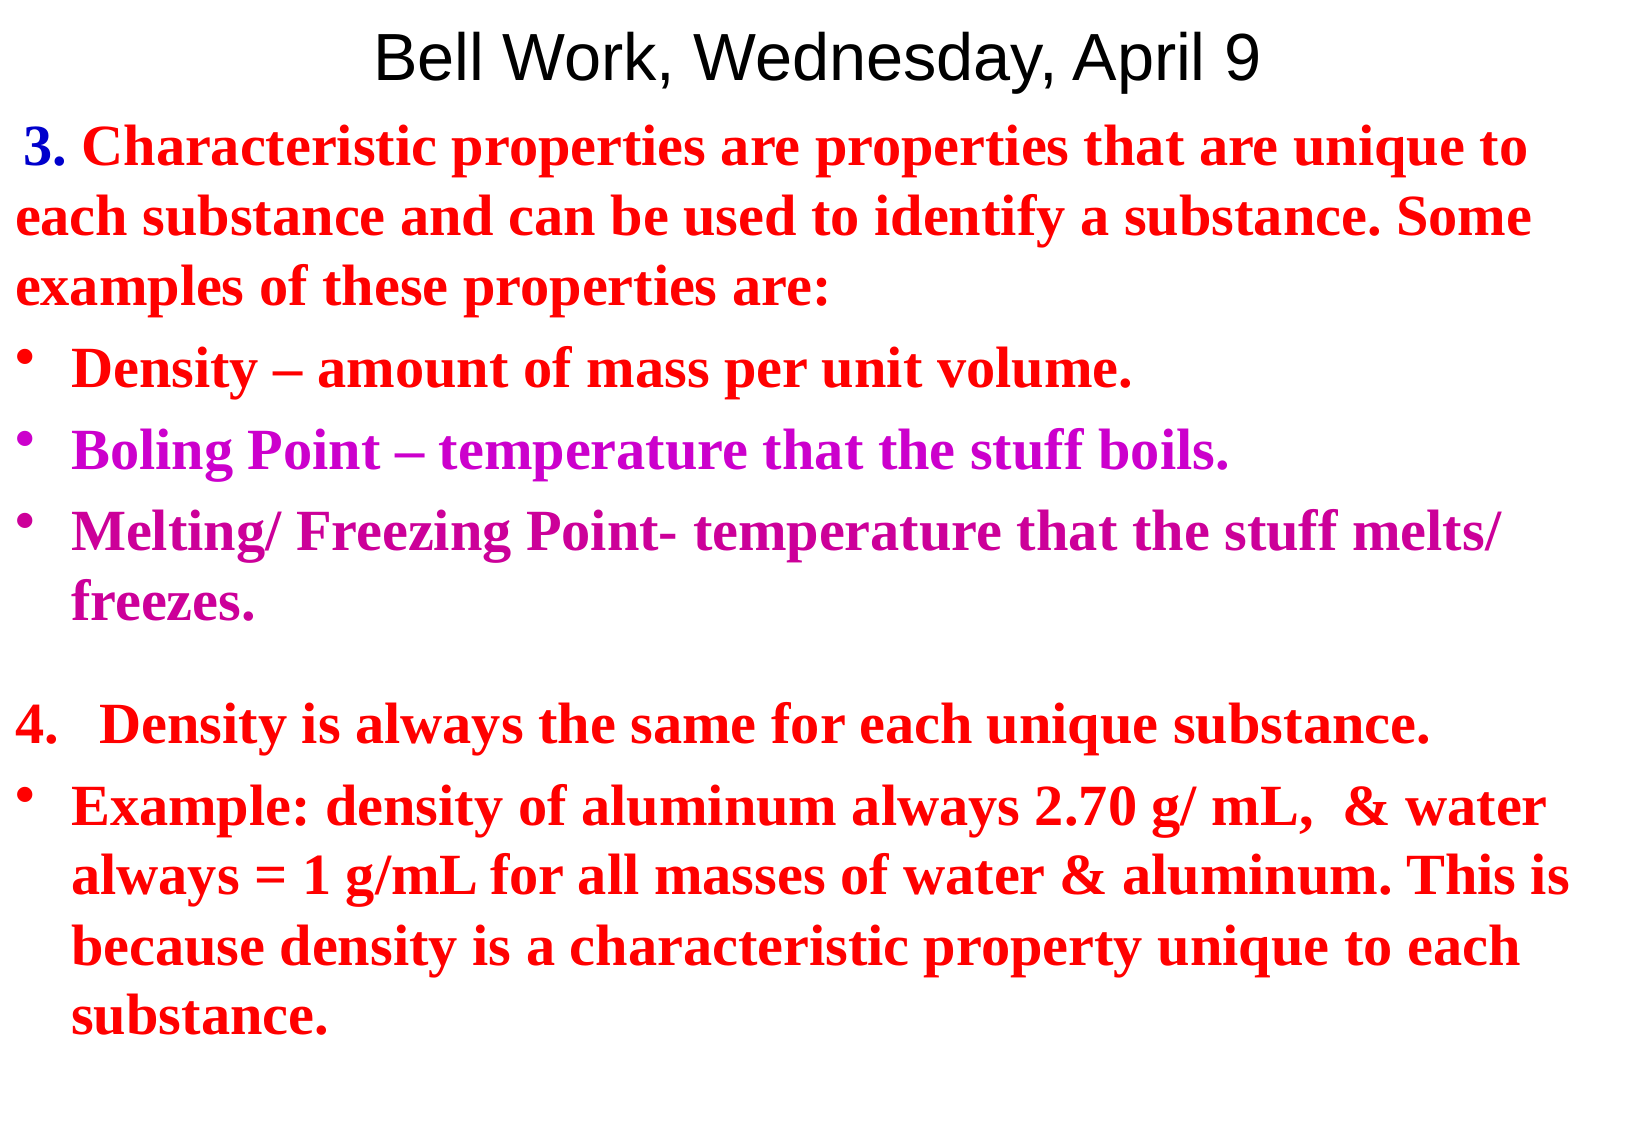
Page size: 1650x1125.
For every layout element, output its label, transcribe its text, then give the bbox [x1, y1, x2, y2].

list 3. Characteristic properties are properties that are unique to each substance and can be used to identify a substance. Some examples of these properties are: Density – amount of mass per unit volume. Boling Point – temperature that the stuff boils. Melting/ Freezing Point- temperature that the stuff melts/ freezes. Density is always the same for each unique substance. Example: density of aluminum always 2.70 g/ mL, & water always = 1 g/mL for all masses of water & aluminum. This is because density is a characteristic property unique to each substance. [0, 99, 1650, 1125]
title Bell Work, Wednesday, April 9 [74, 24, 1561, 84]
